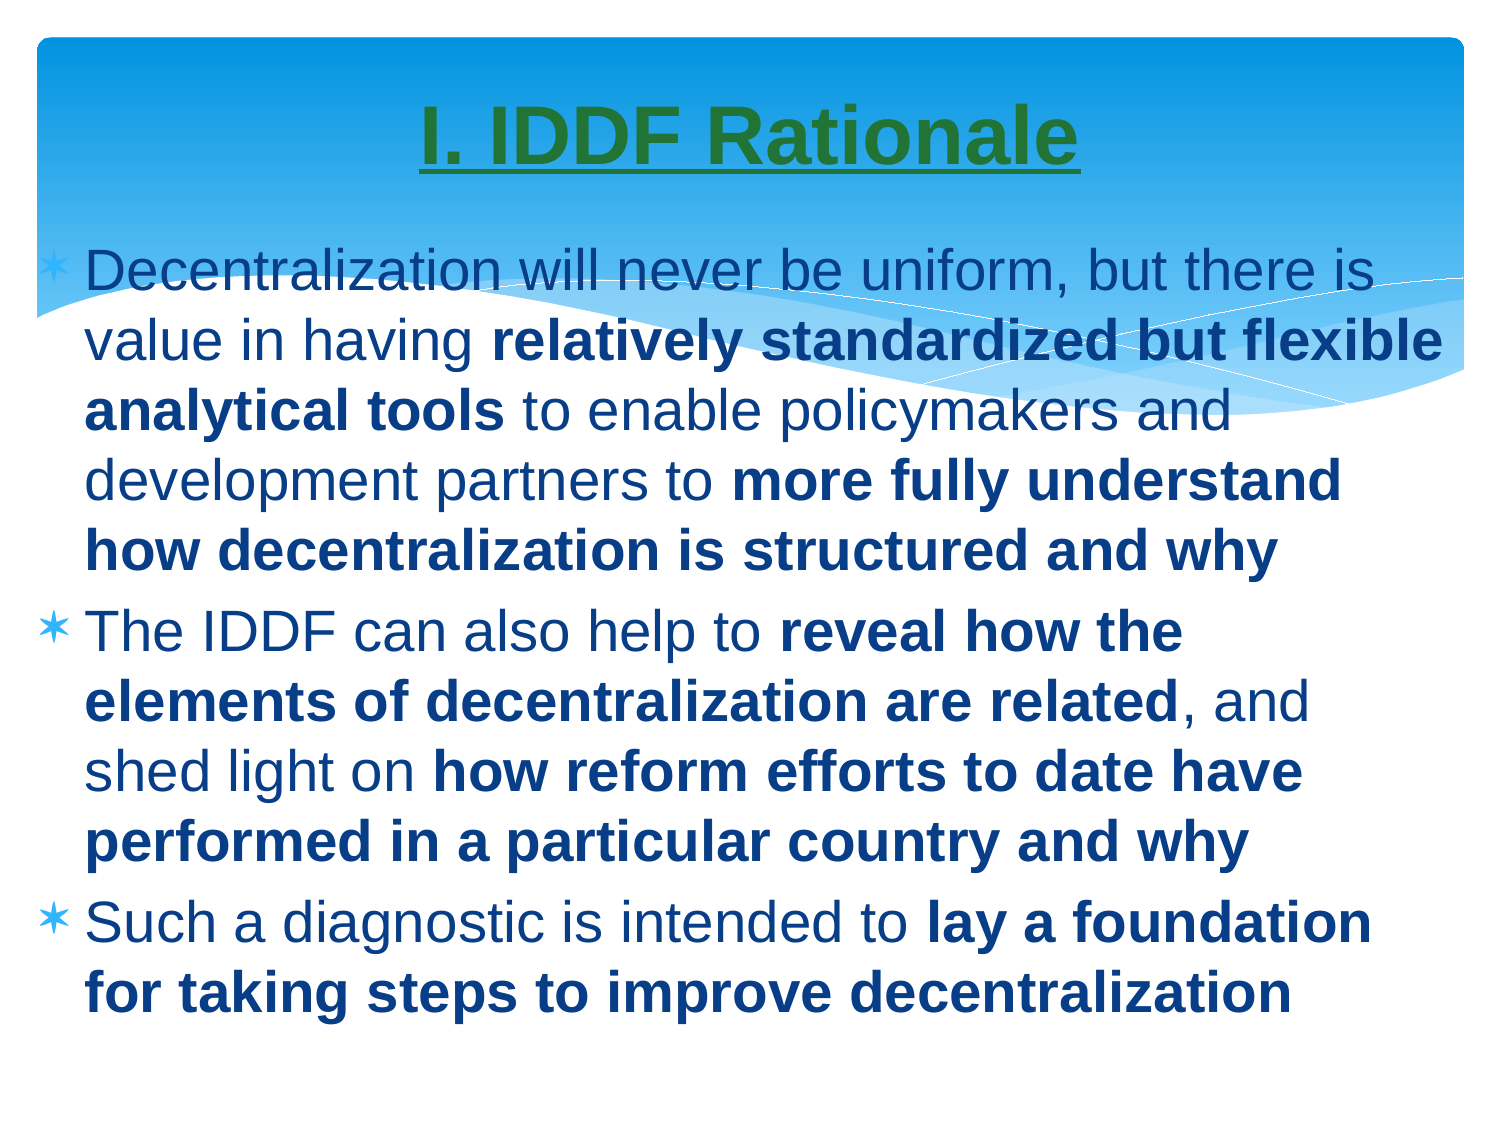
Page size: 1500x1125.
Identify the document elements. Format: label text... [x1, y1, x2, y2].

list Decentralization will never be uniform, but there is value in having relatively standardized but flexible analytical tools to enable policymakers and development partners to more fully understand how decentralization is structured and why The IDDF can also help to reveal how the elements of decentralization are related, and shed light on how reform efforts to date have performed in a particular country and why Such a diagnostic is intended to lay a foundation for taking steps to improve decentralization [24, 224, 1463, 1075]
title I. IDDF Rationale [112, 24, 1388, 224]
